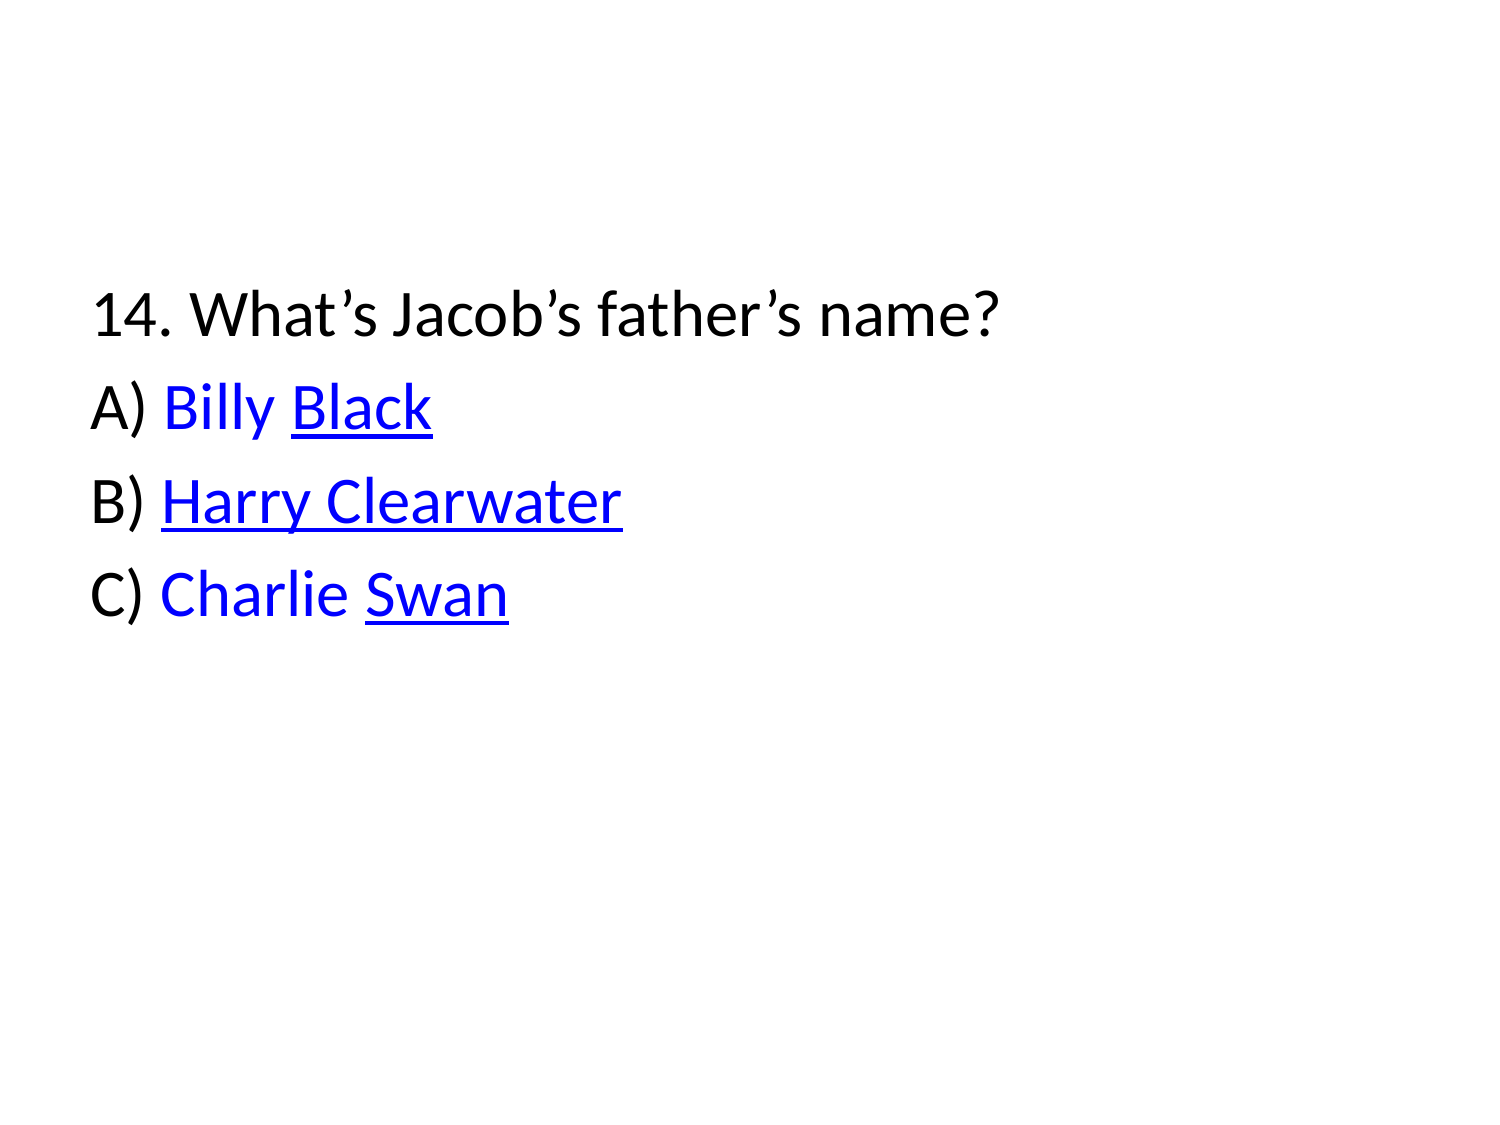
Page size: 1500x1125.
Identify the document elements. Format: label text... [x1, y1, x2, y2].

list 14. What’s Jacob’s father’s name? A) Billy Black B) Harry Clearwater C) Charlie Swan [75, 262, 1425, 1005]
